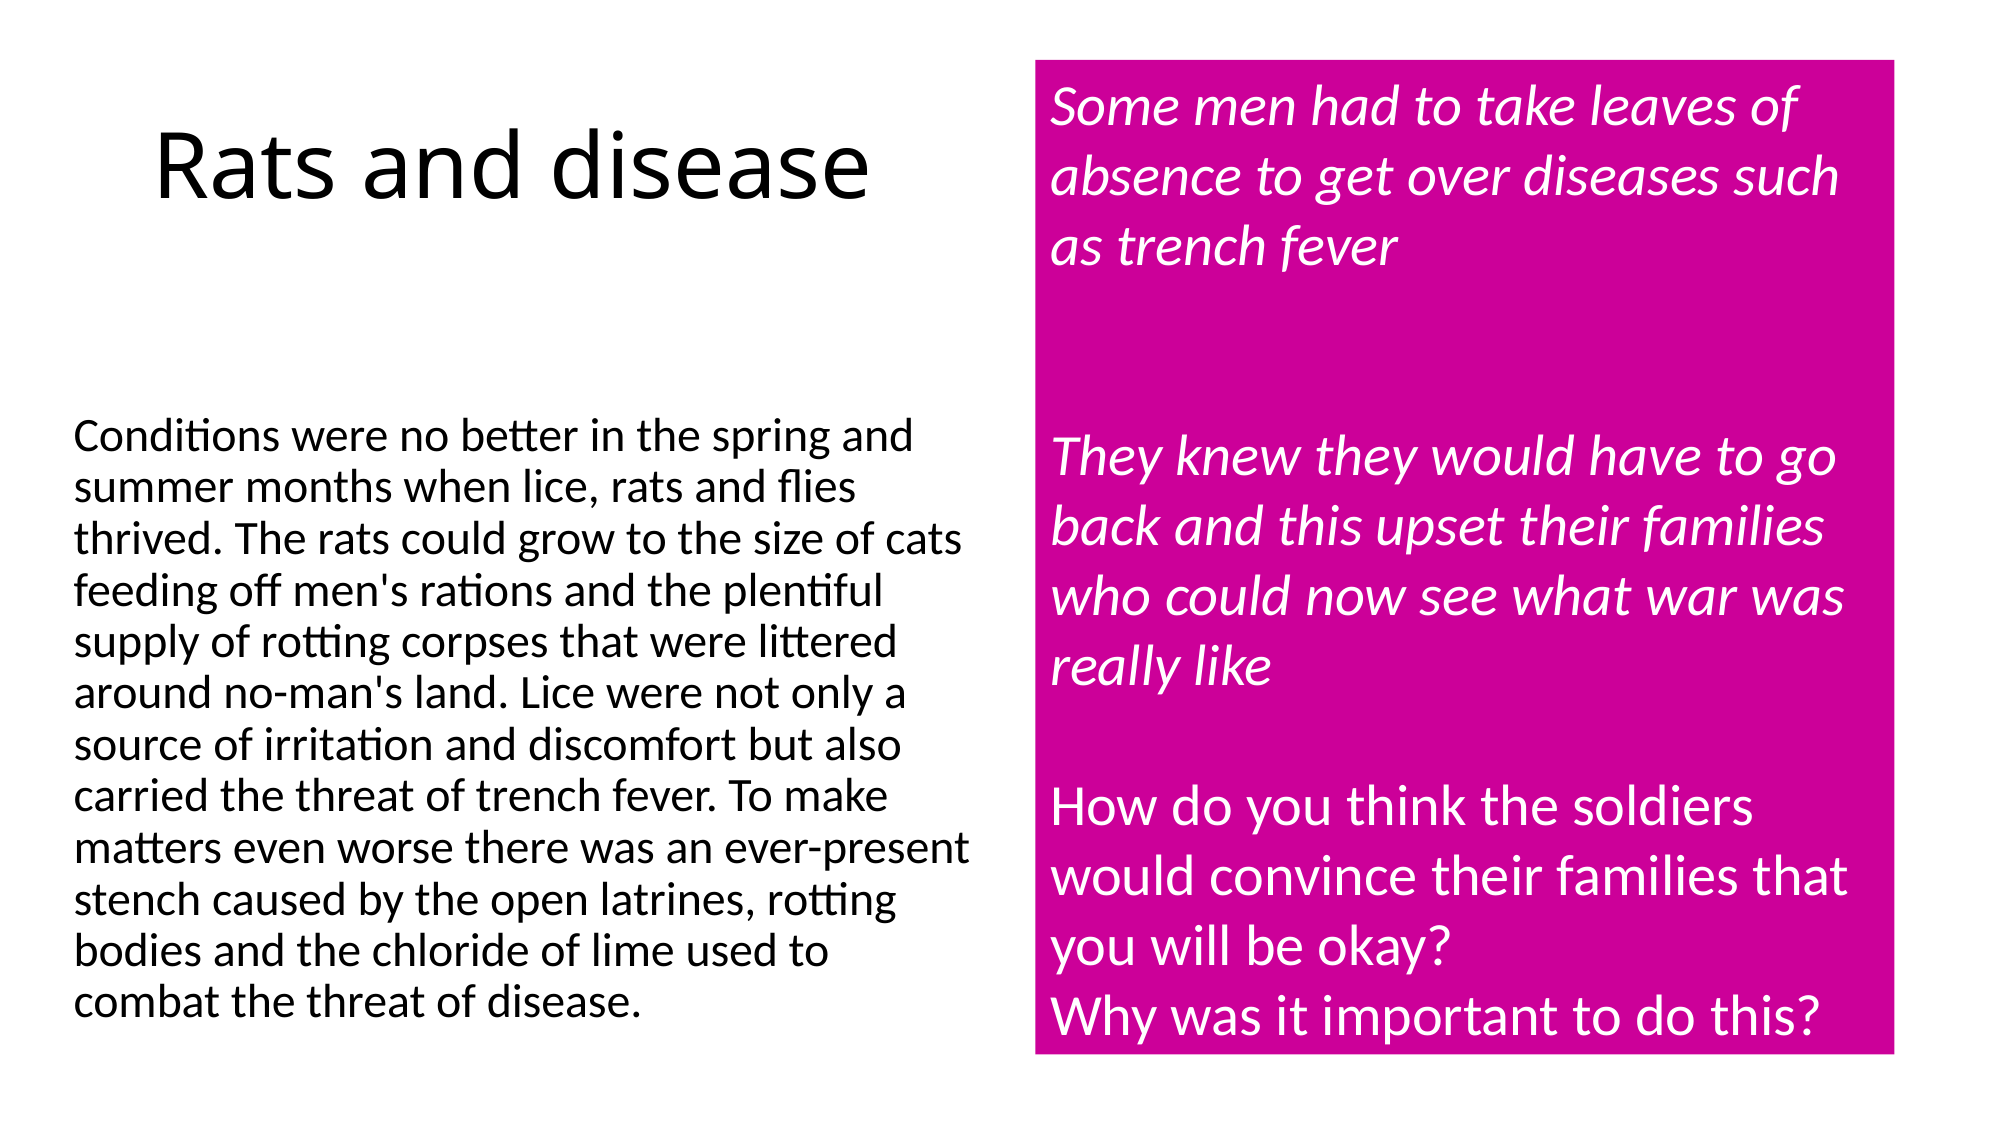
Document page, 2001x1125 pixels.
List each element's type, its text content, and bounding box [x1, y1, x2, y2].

title Rats and disease [137, 59, 1035, 278]
list Conditions were no better in the spring and summer months when lice, rats and flies thrived. The rats could grow to the size of cats feeding off men's rations and the plentiful supply of rotting corpses that were littered around no-man's land. Lice were not only a source of irritation and discomfort but also carried the threat of trench fever. To make matters even worse there was an ever-present stench caused by the open latrines, rotting bodies and the chloride of lime used to combat the threat of disease. [58, 328, 1000, 1043]
text_box Some men had to take leaves of absence to get over diseases such as trench fever They knew they would have to go back and this upset their families who could now see what war was really like How do you think the soldiers would convince their families that you will be okay? Why was it important to do this? [1035, 59, 1895, 1055]
